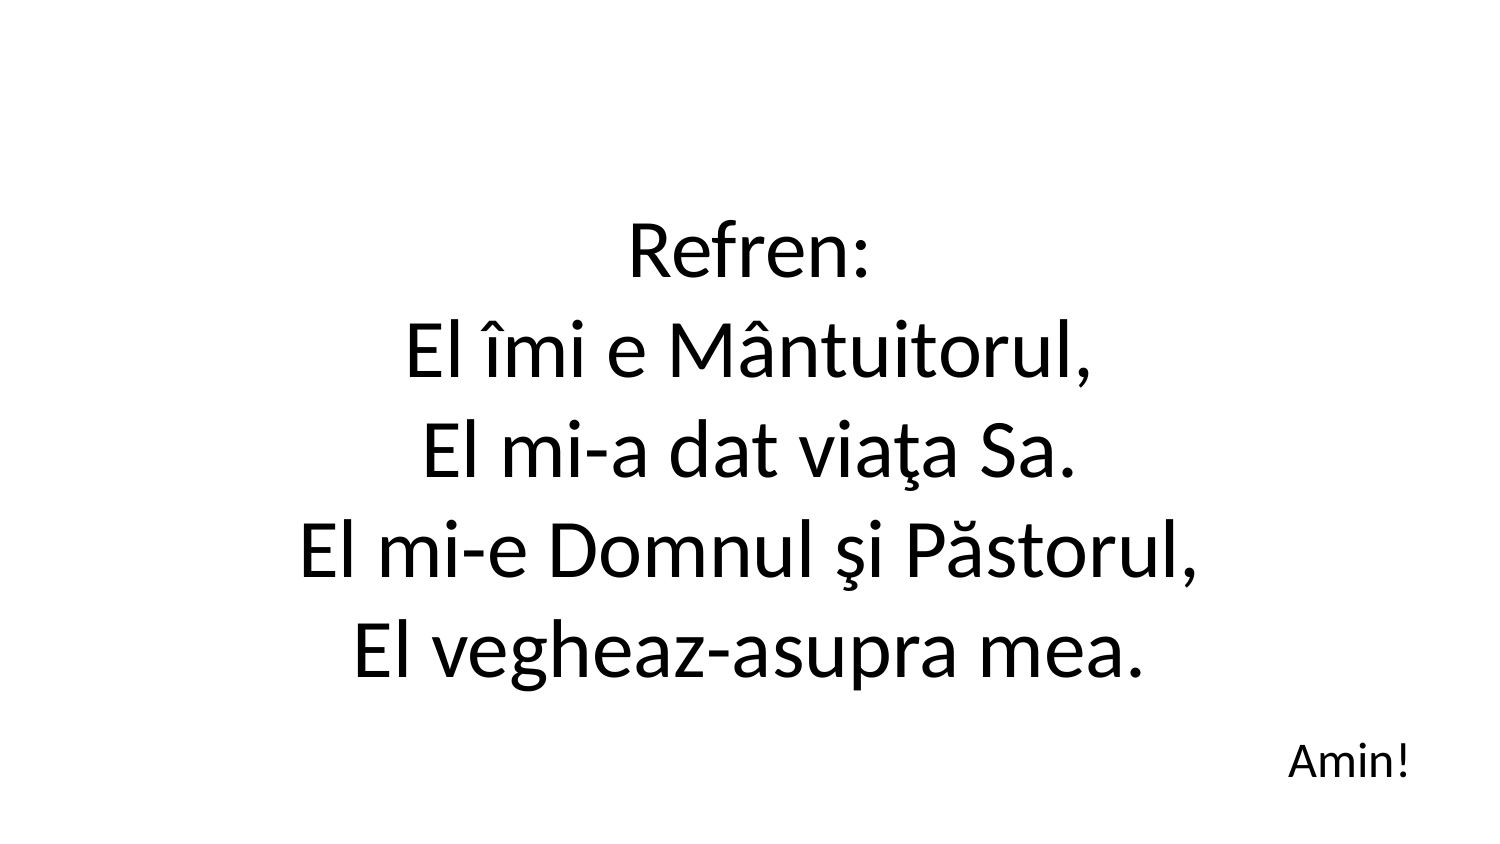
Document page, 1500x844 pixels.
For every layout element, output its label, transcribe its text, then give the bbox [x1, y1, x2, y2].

text_box Amin! [1273, 674, 1427, 795]
text_box Refren: El îmi e Mântuitorul, El mi-a dat viaţa Sa. El mi-e Domnul şi Păstorul, El vegheaz-asupra mea. [283, 142, 1217, 702]
